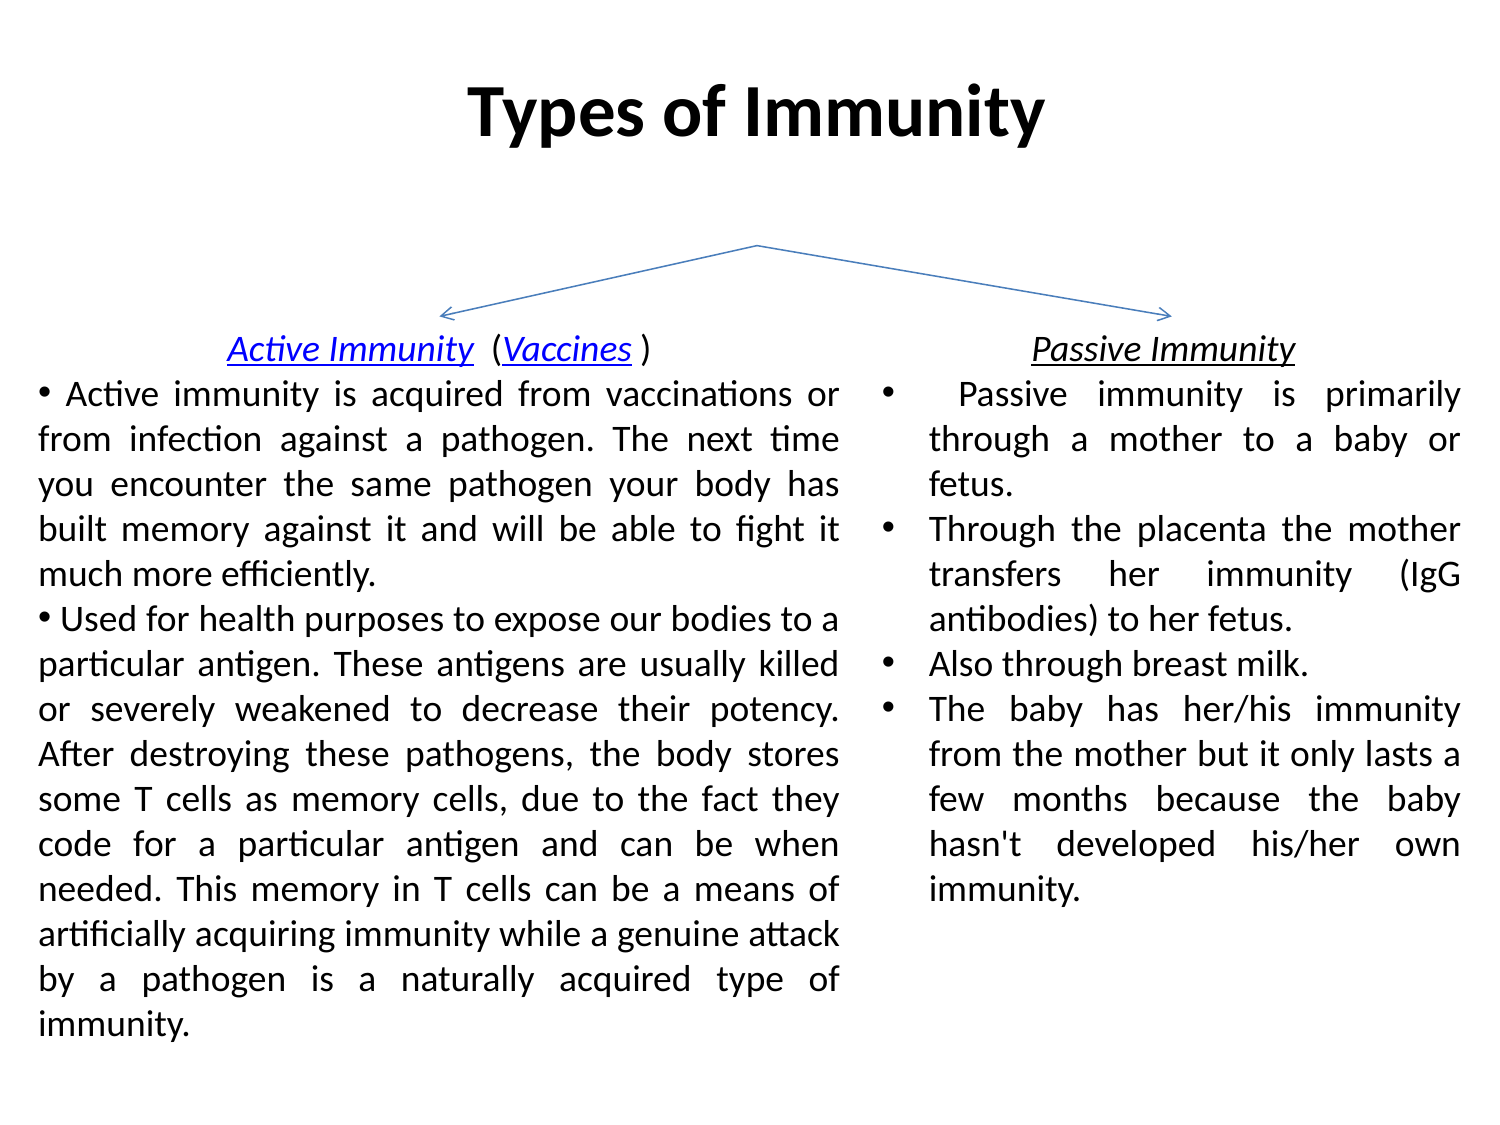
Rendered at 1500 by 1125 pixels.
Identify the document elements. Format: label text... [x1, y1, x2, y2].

text_box Active Immunity (Vaccines ) Active immunity is acquired from vaccinations or from infection against a pathogen. The next time you encounter the same pathogen your body has built memory against it and will be able to fight it much more efficiently. Used for health purposes to expose our bodies to a particular antigen. These antigens are usually killed or severely weakened to decrease their potency. After destroying these pathogens, the body stores some T cells as memory cells, due to the fact they code for a particular antigen and can be when needed. This memory in T cells can be a means of artificially acquiring immunity while a genuine attack by a pathogen is a naturally acquired type of immunity. [23, 316, 856, 1052]
text_box Passive Immunity Passive immunity is primarily through a mother to a baby or fetus. Through the placenta the mother transfers her immunity (IgG antibodies) to her fetus. Also through breast milk. The baby has her/his immunity from the mother but it only lasts a few months because the baby hasn't developed his/her own immunity. [867, 316, 1477, 962]
title Types of Immunity [82, 58, 1432, 246]
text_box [439, 245, 755, 317]
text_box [756, 245, 1173, 317]
